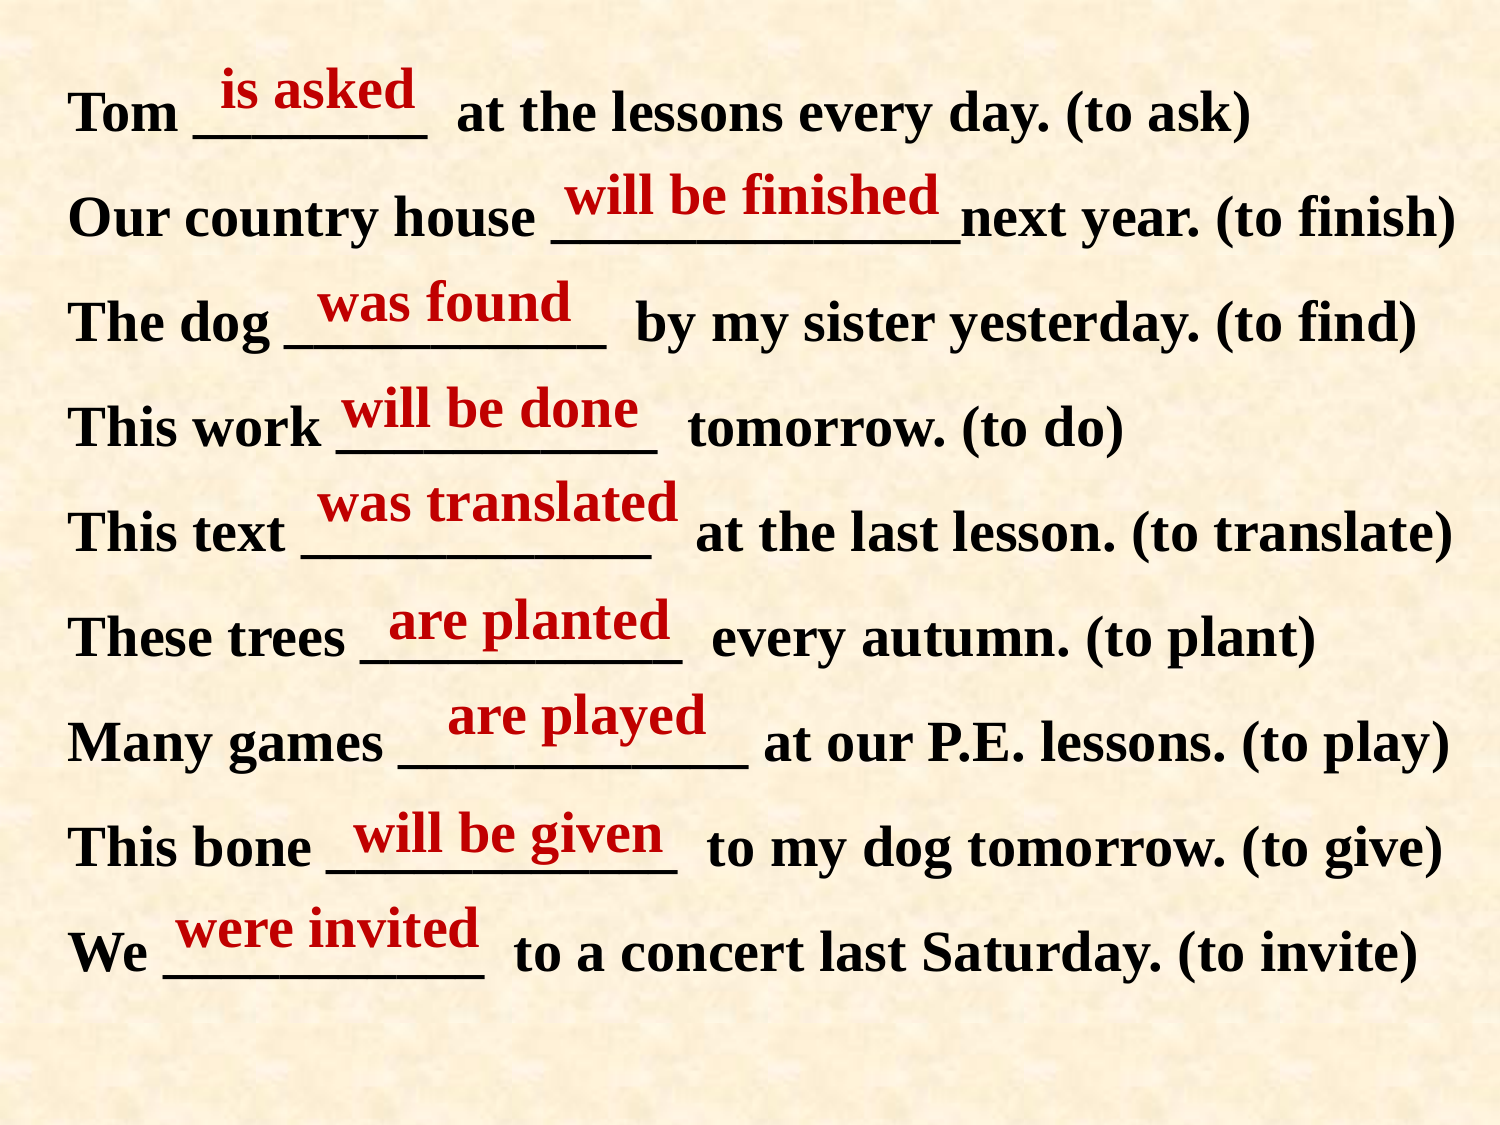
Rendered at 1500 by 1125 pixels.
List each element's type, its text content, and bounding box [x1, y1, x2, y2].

text_box are planted [373, 574, 686, 659]
picture [0, 0, 1500, 1125]
text_box are played [432, 668, 722, 754]
text_box will be done [326, 361, 655, 447]
text_box Tom ________ at the lessons every day. (to ask) Our country house ______________next year. (to finish) The dog ___________ by my sister yesterday. (to find) This work ___________ tomorrow. (to do) This text ____________ at the last lesson. (to translate) These trees ___________ every autumn. (to plant) Many games ____________ at our P.E. lessons. (to play) This bone ____________ to my dog tomorrow. (to give) We ___________ to a concert last Saturday. (to invite) [53, 30, 1483, 991]
text_box was found [302, 255, 588, 341]
text_box will be given [338, 786, 694, 872]
text_box were invited [161, 881, 496, 967]
text_box will be finished [549, 149, 956, 234]
text_box was translated [303, 456, 695, 541]
text_box is asked [195, 42, 432, 128]
